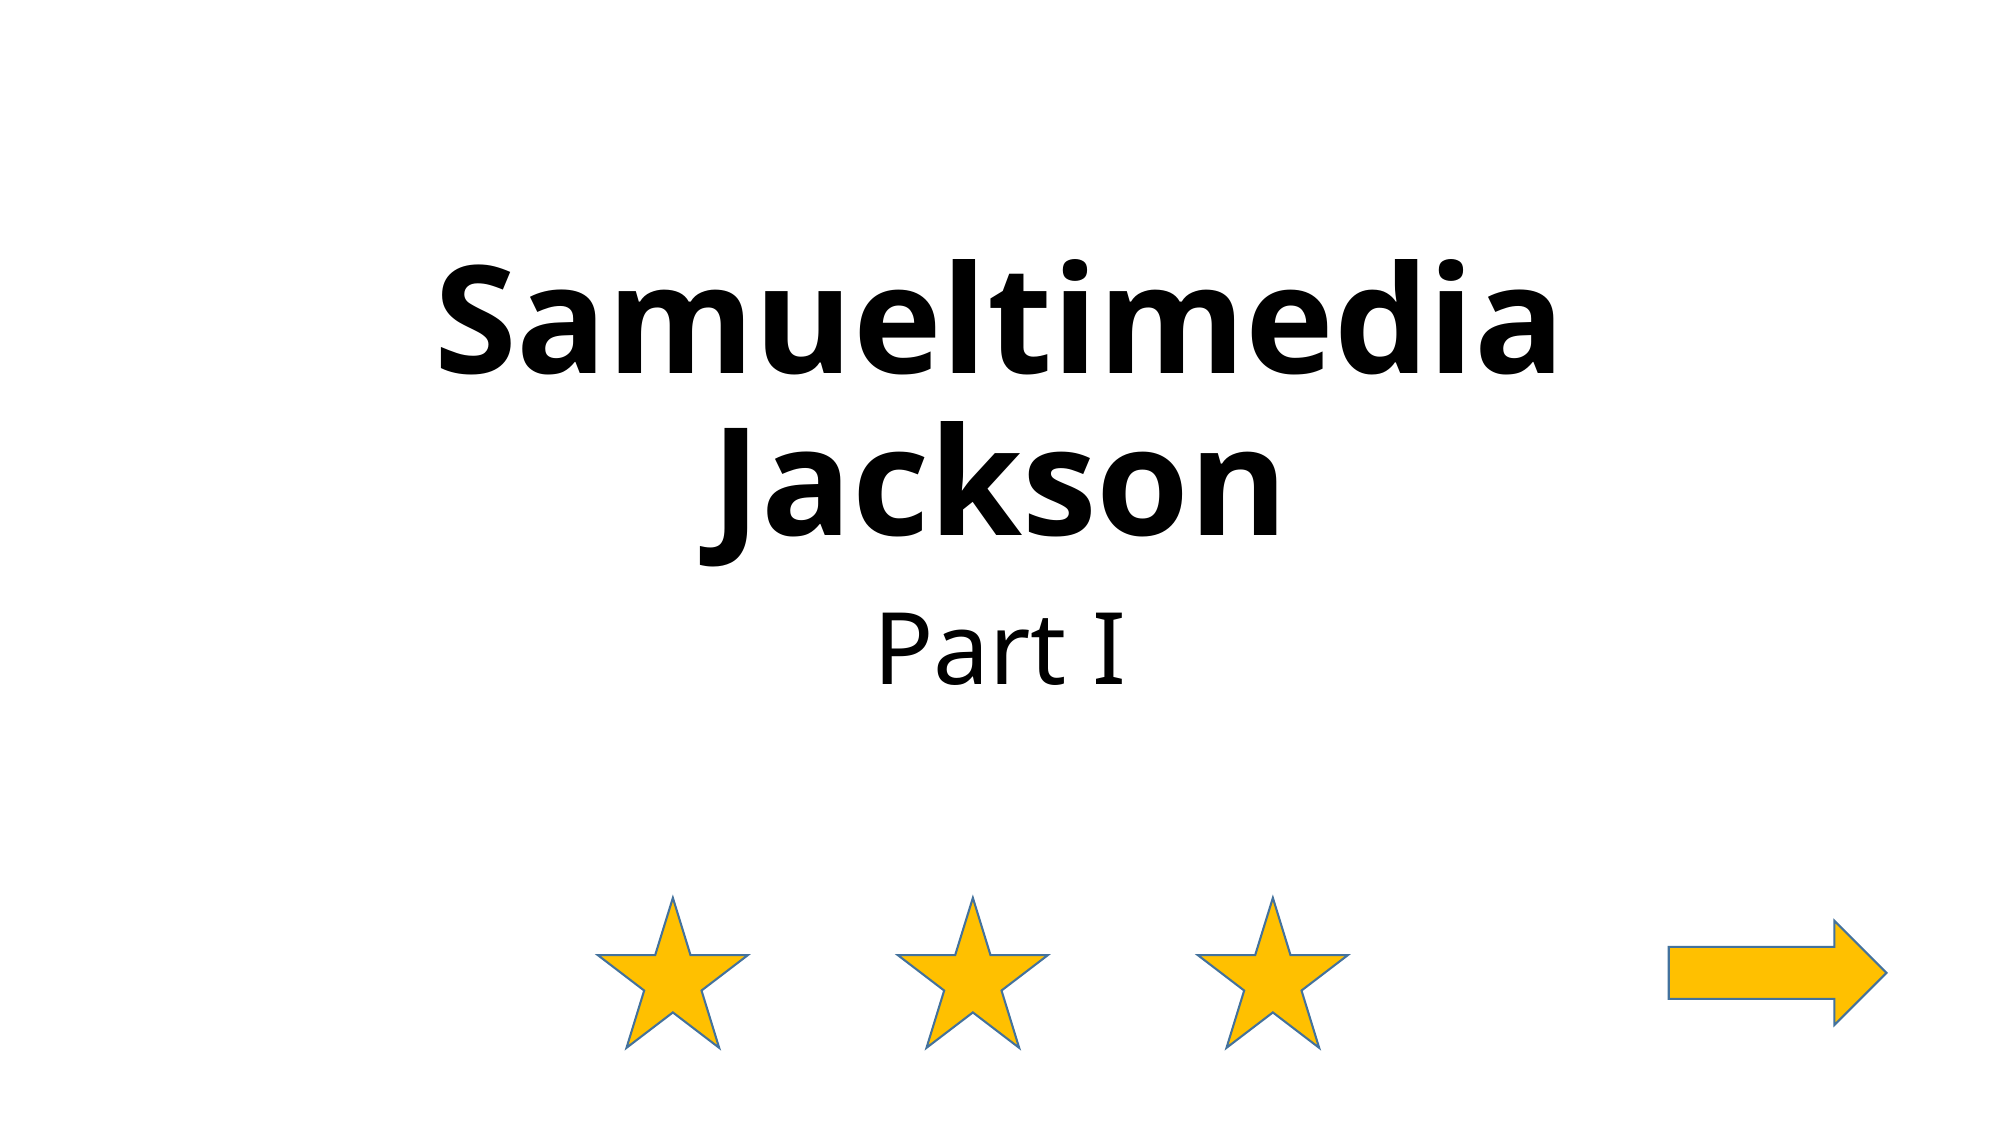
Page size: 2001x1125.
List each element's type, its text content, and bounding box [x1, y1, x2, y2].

text_box [894, 894, 1051, 1051]
subtitle Part I [249, 590, 1750, 863]
text_box [1194, 894, 1351, 1051]
title Samueltimedia Jackson [249, 184, 1750, 576]
text_box [1667, 918, 1888, 1028]
text_box [594, 894, 751, 1051]
